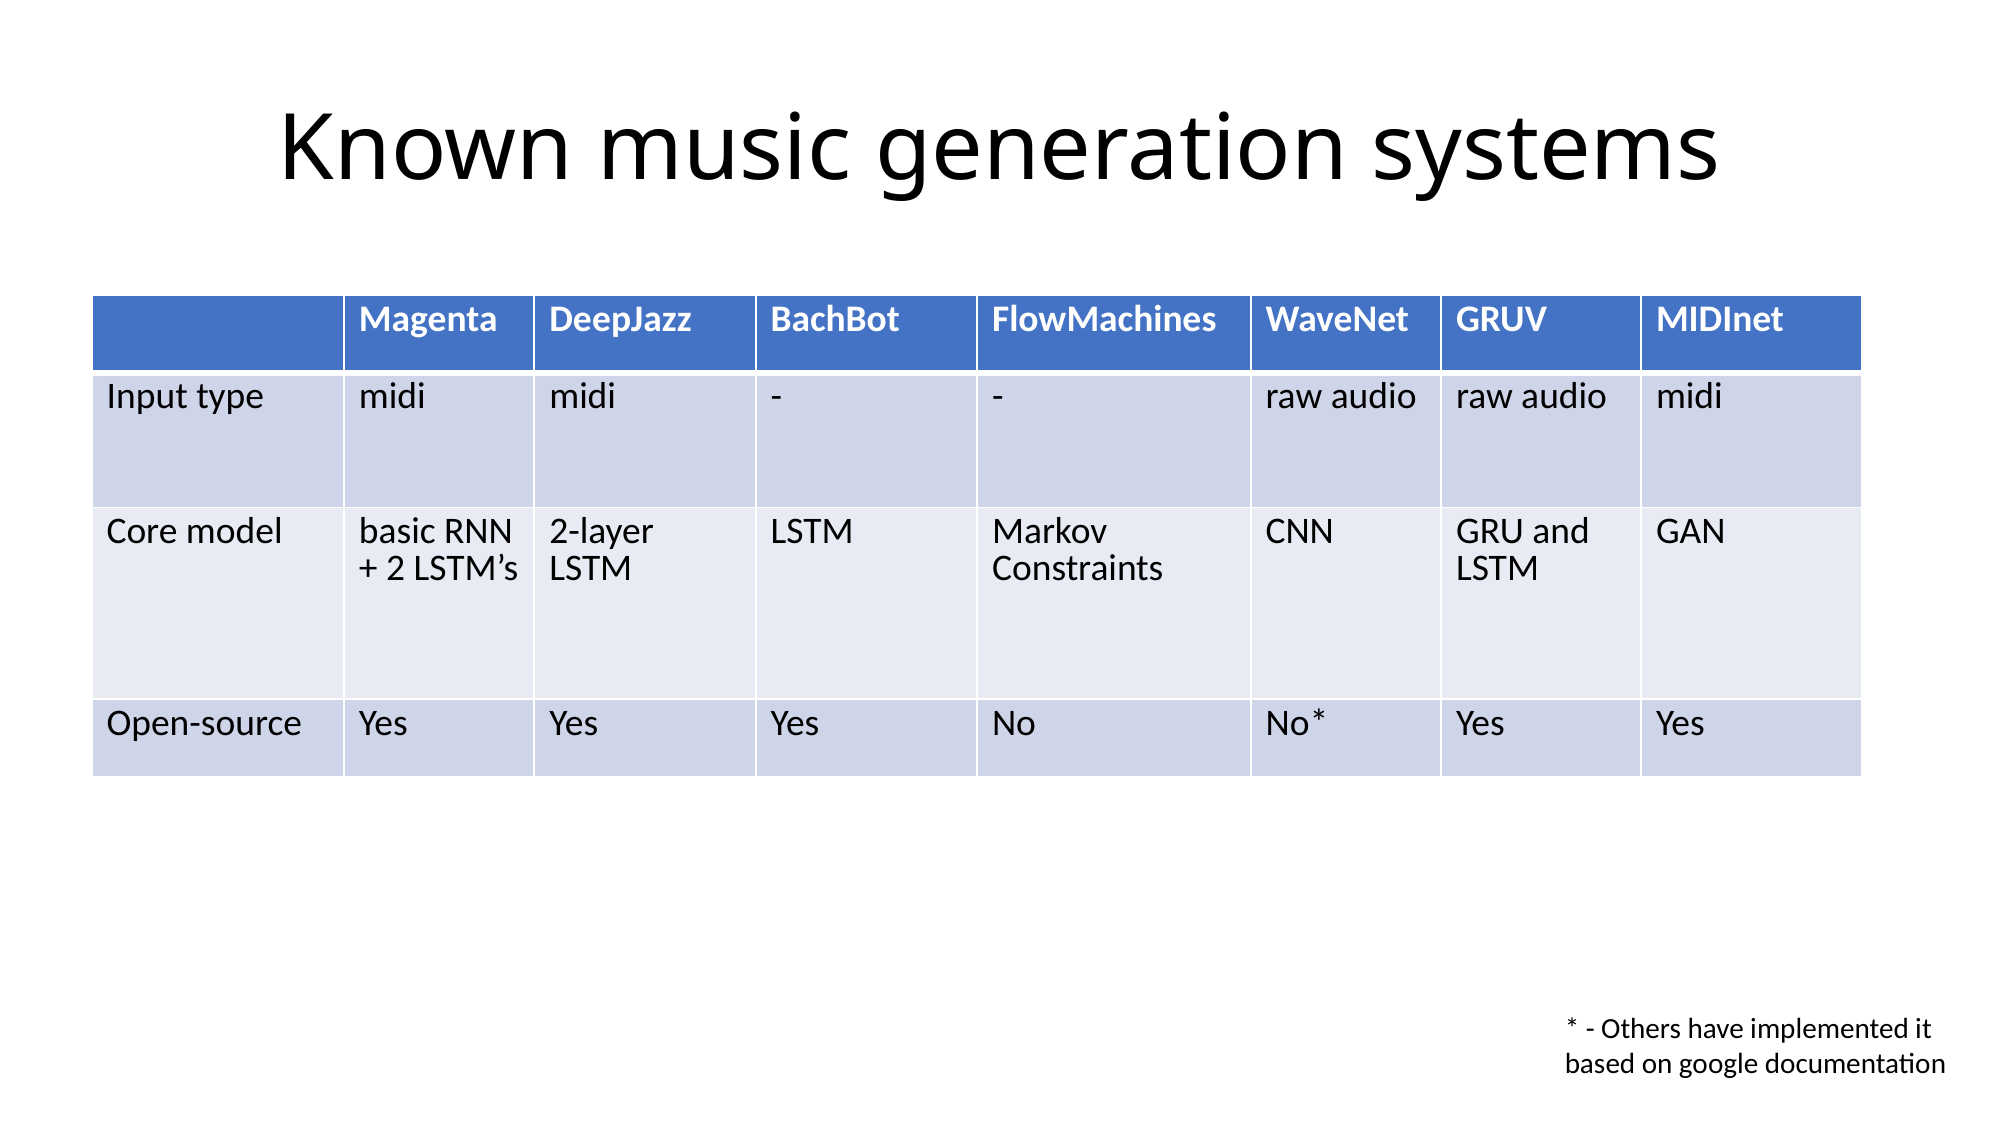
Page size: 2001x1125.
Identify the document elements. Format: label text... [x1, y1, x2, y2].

table_cell GRU and LSTM [1442, 508, 1640, 698]
table_cell midi [1642, 376, 1861, 507]
table_cell Yes [345, 700, 533, 776]
table_header WaveNet [1252, 296, 1440, 370]
table_cell Yes [757, 700, 976, 776]
table_cell midi [345, 376, 533, 507]
title Known music generation systems [137, 37, 1863, 263]
table_header Magenta [345, 296, 533, 370]
table_header BachBot [757, 296, 976, 370]
table_header DeepJazz [535, 296, 755, 370]
table_header [93, 296, 343, 370]
table_cell LSTM [757, 508, 976, 698]
table_cell 2-layer LSTM [535, 508, 755, 698]
table_cell - [978, 376, 1250, 507]
table_cell Open-source [93, 700, 343, 776]
table_header FlowMachines [978, 296, 1250, 370]
table_cell Yes [535, 700, 755, 776]
table_cell raw audio [1442, 376, 1640, 507]
table_cell Markov Constraints [978, 508, 1250, 698]
table_cell No* [1252, 700, 1440, 776]
table_cell basic RNN + 2 LSTM’s [345, 508, 533, 698]
table_header MIDInet [1642, 296, 1861, 370]
table_cell Core model [93, 508, 343, 698]
table_cell midi [535, 376, 755, 507]
table_cell Yes [1642, 700, 1861, 776]
table_cell - [757, 376, 976, 507]
table_cell GAN [1642, 508, 1861, 698]
table_cell No [978, 700, 1250, 776]
table_cell raw audio [1252, 376, 1440, 507]
table_cell Input type [93, 376, 343, 507]
table_cell Yes [1442, 700, 1640, 776]
table_header GRUV [1442, 296, 1640, 370]
text_box * - Others have implemented it based on google documentation [1549, 1001, 1971, 1087]
table_cell CNN [1252, 508, 1440, 698]
